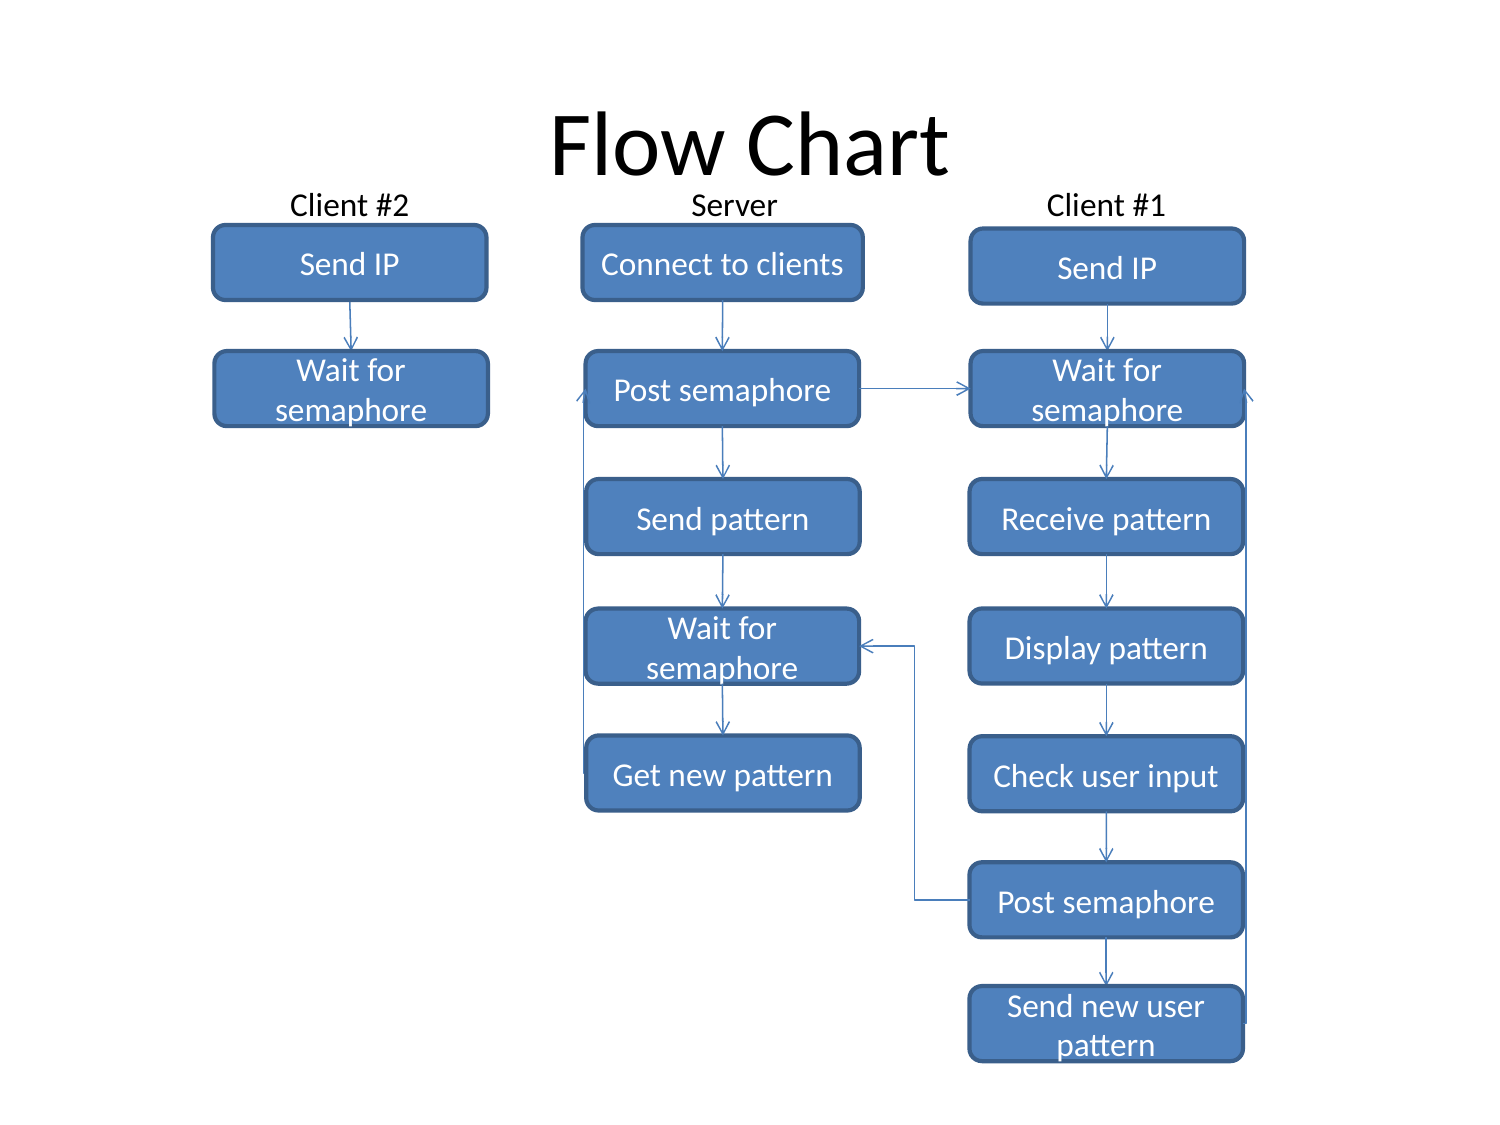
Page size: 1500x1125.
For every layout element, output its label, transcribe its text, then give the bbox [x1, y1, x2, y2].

text_box Wait for semaphore [968, 348, 1247, 429]
text_box Client #2 [275, 175, 425, 231]
title Flow Chart [75, 45, 1425, 233]
text_box Client #1 [1032, 175, 1181, 231]
text_box Receive pattern [967, 476, 1237, 557]
text_box Connect to clients [580, 222, 865, 303]
text_box Post semaphore [967, 860, 1237, 940]
text_box Send IP [210, 222, 489, 303]
text_box Display pattern [967, 606, 1237, 686]
text_box Send pattern [591, 476, 862, 557]
text_box Check user input [974, 734, 1237, 814]
text_box Wait for semaphore [212, 348, 491, 429]
text_box Wait for semaphore [591, 606, 862, 686]
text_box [858, 645, 970, 901]
text_box Server [676, 175, 793, 231]
text_box Send IP [968, 226, 1247, 306]
text_box Get new pattern [584, 733, 853, 813]
text_box Post semaphore [583, 348, 862, 429]
text_box Send new user pattern [967, 983, 1246, 1064]
